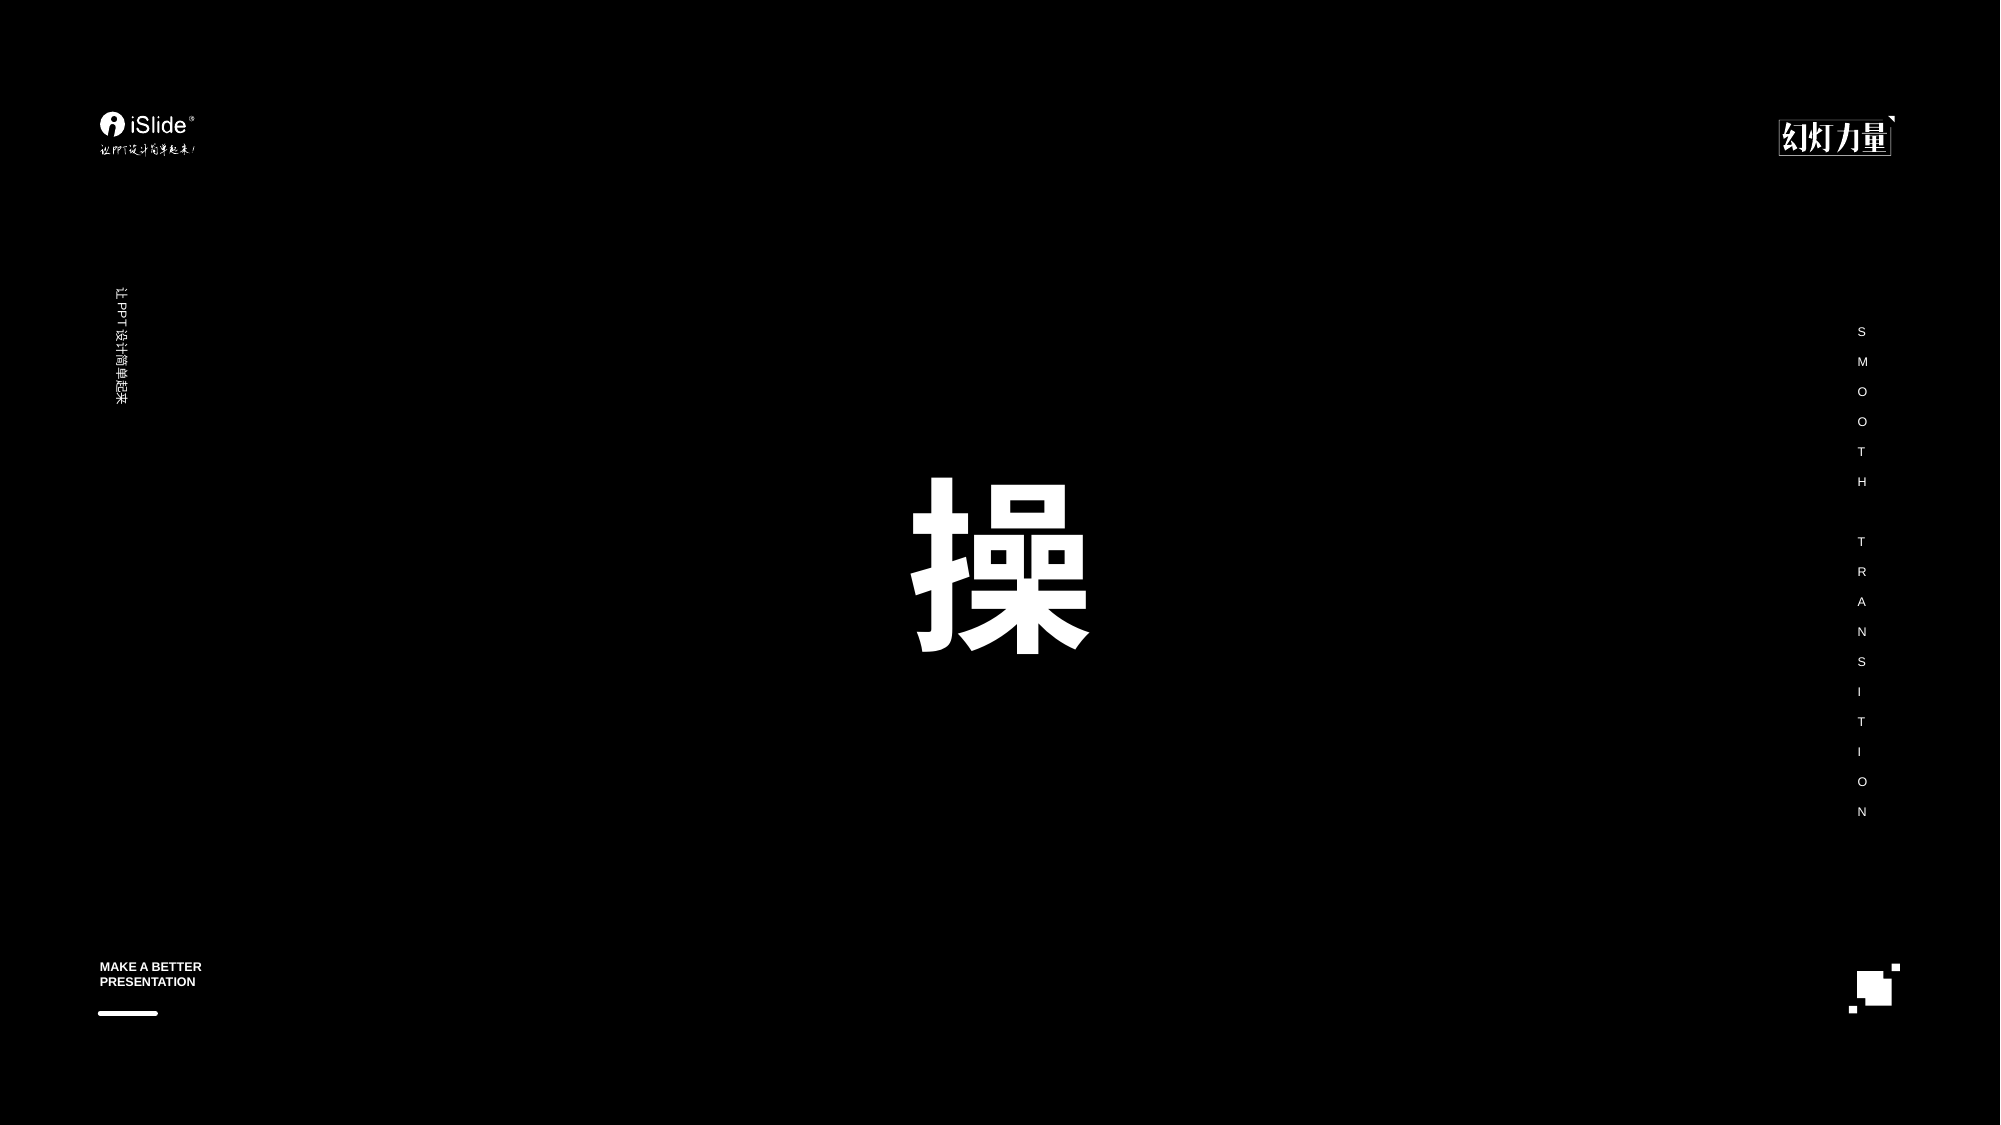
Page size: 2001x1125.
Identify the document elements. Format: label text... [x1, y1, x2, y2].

text_box 操 [211, 405, 1788, 719]
